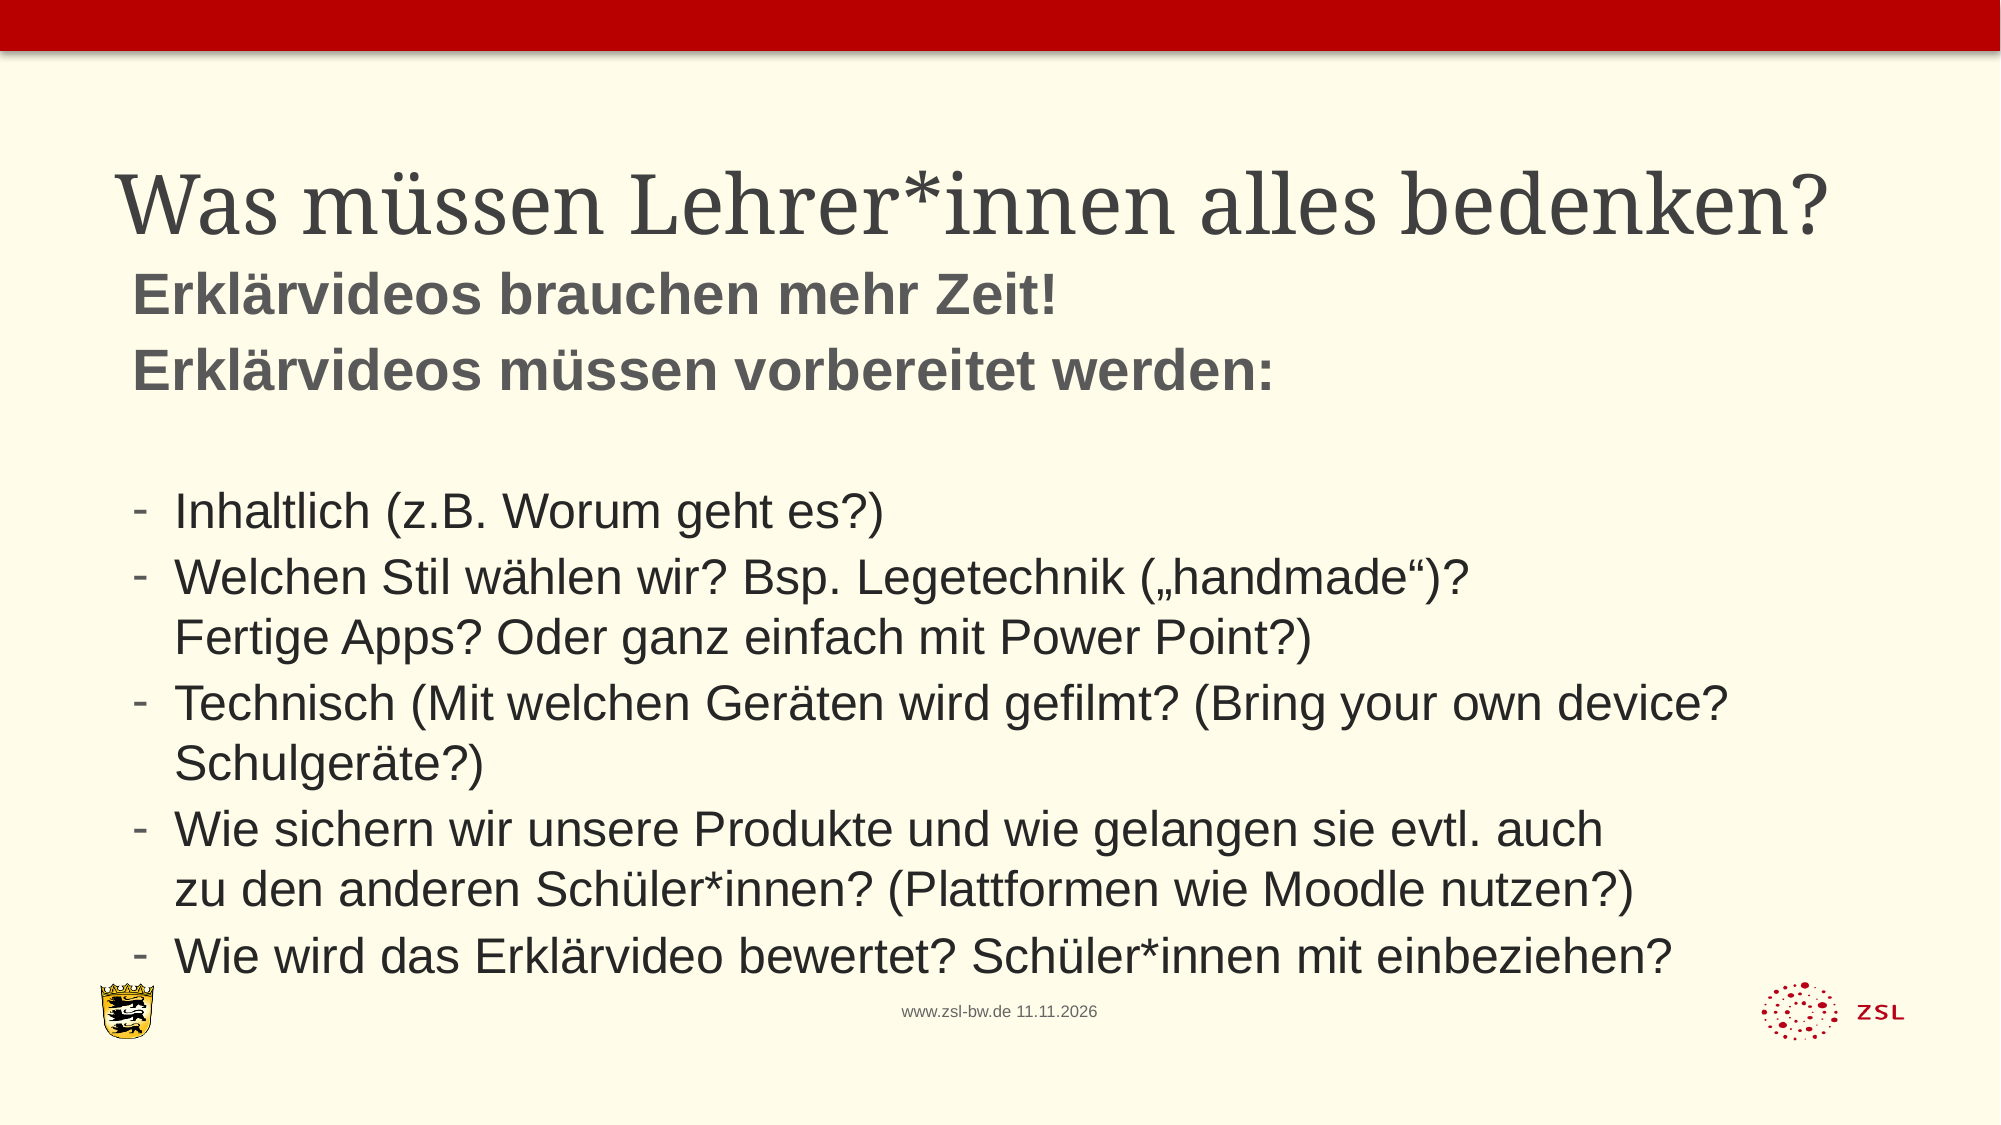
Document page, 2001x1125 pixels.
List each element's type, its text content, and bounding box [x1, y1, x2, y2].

list Erklärvideos brauchen mehr Zeit! Erklärvideos müssen vorbereitet werden: Inhaltlich (z.B. Worum geht es?) Welchen Stil wählen wir? Bsp. Legetechnik („handmade“)? Fertige Apps? Oder ganz einfach mit Power Point?) Technisch (Mit welchen Geräten wird gefilmt? (Bring your own device? Schulgeräte?) Wie sichern wir unsere Produkte und wie gelangen sie evtl. auch zu den anderen Schüler*innen? (Plattformen wie Moodle nutzen?) Wie wird das Erklärvideo bewertet? Schüler*innen mit einbeziehen? [99, 248, 1960, 1061]
title Was müssen Lehrer*innen alles bedenken? [99, 113, 1900, 289]
